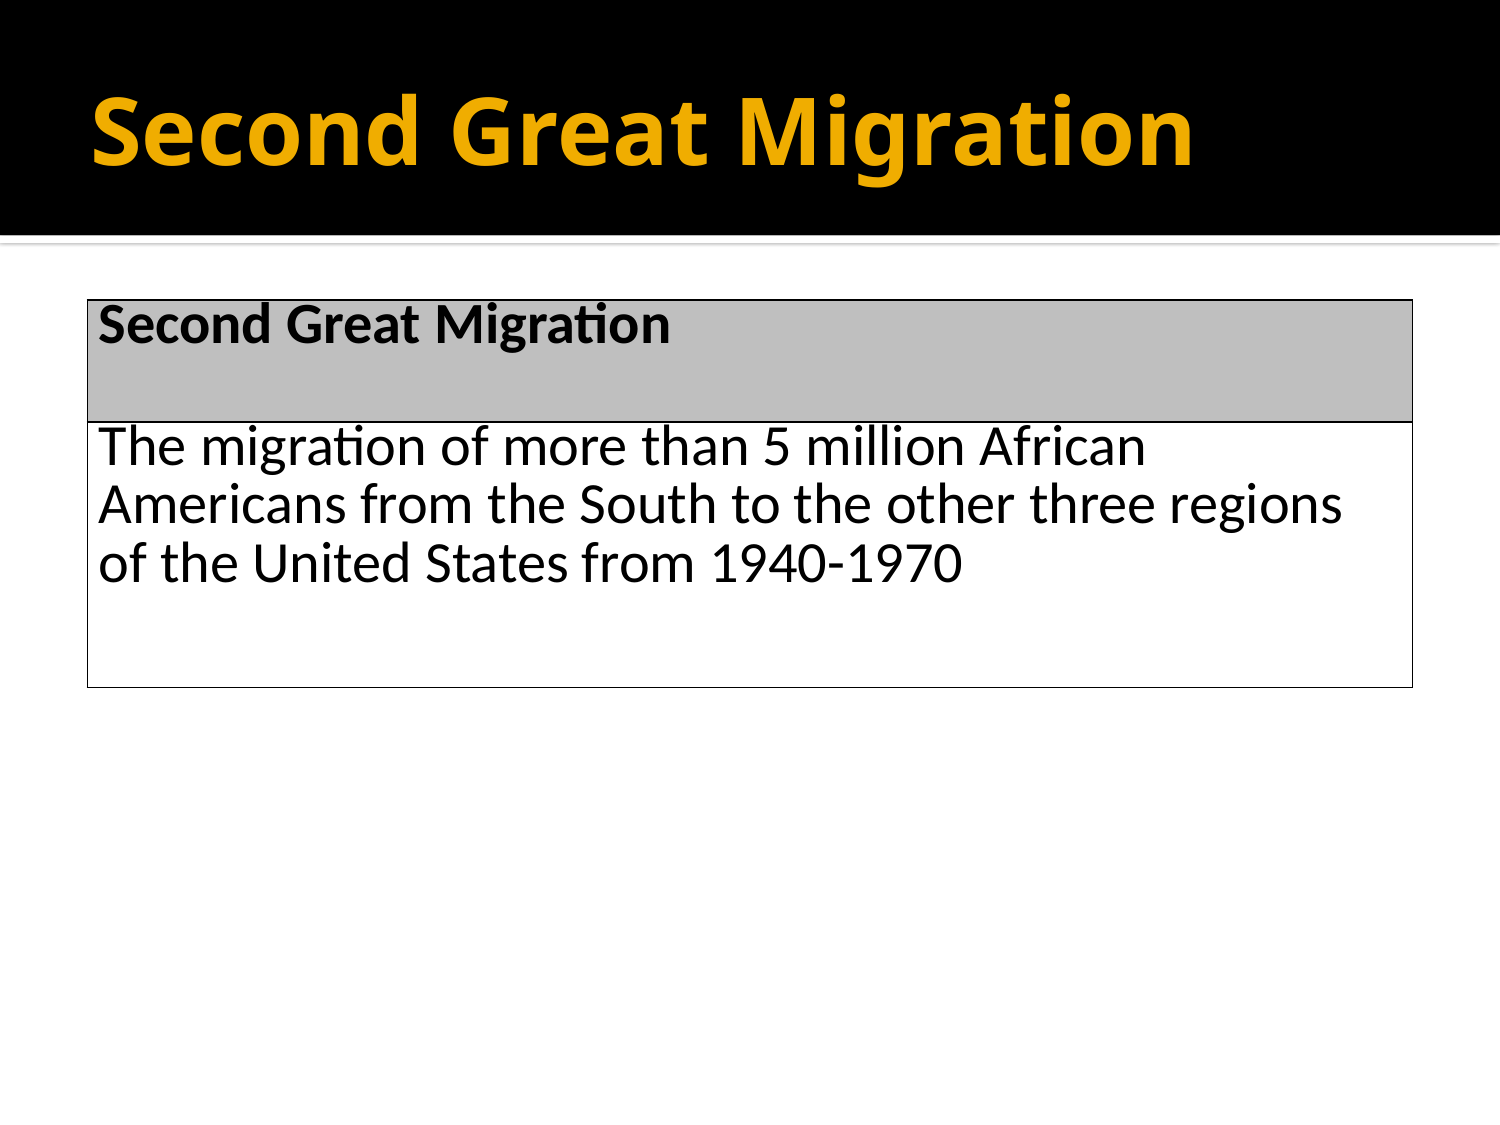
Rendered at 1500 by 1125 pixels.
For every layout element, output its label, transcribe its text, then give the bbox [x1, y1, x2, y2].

table_header Second Great Migration [88, 301, 1412, 421]
title Second Great Migration [75, 25, 1425, 231]
table_cell The migration of more than 5 million African Americans from the South to the other three regions of the United States from 1940-1970 [88, 423, 1412, 687]
